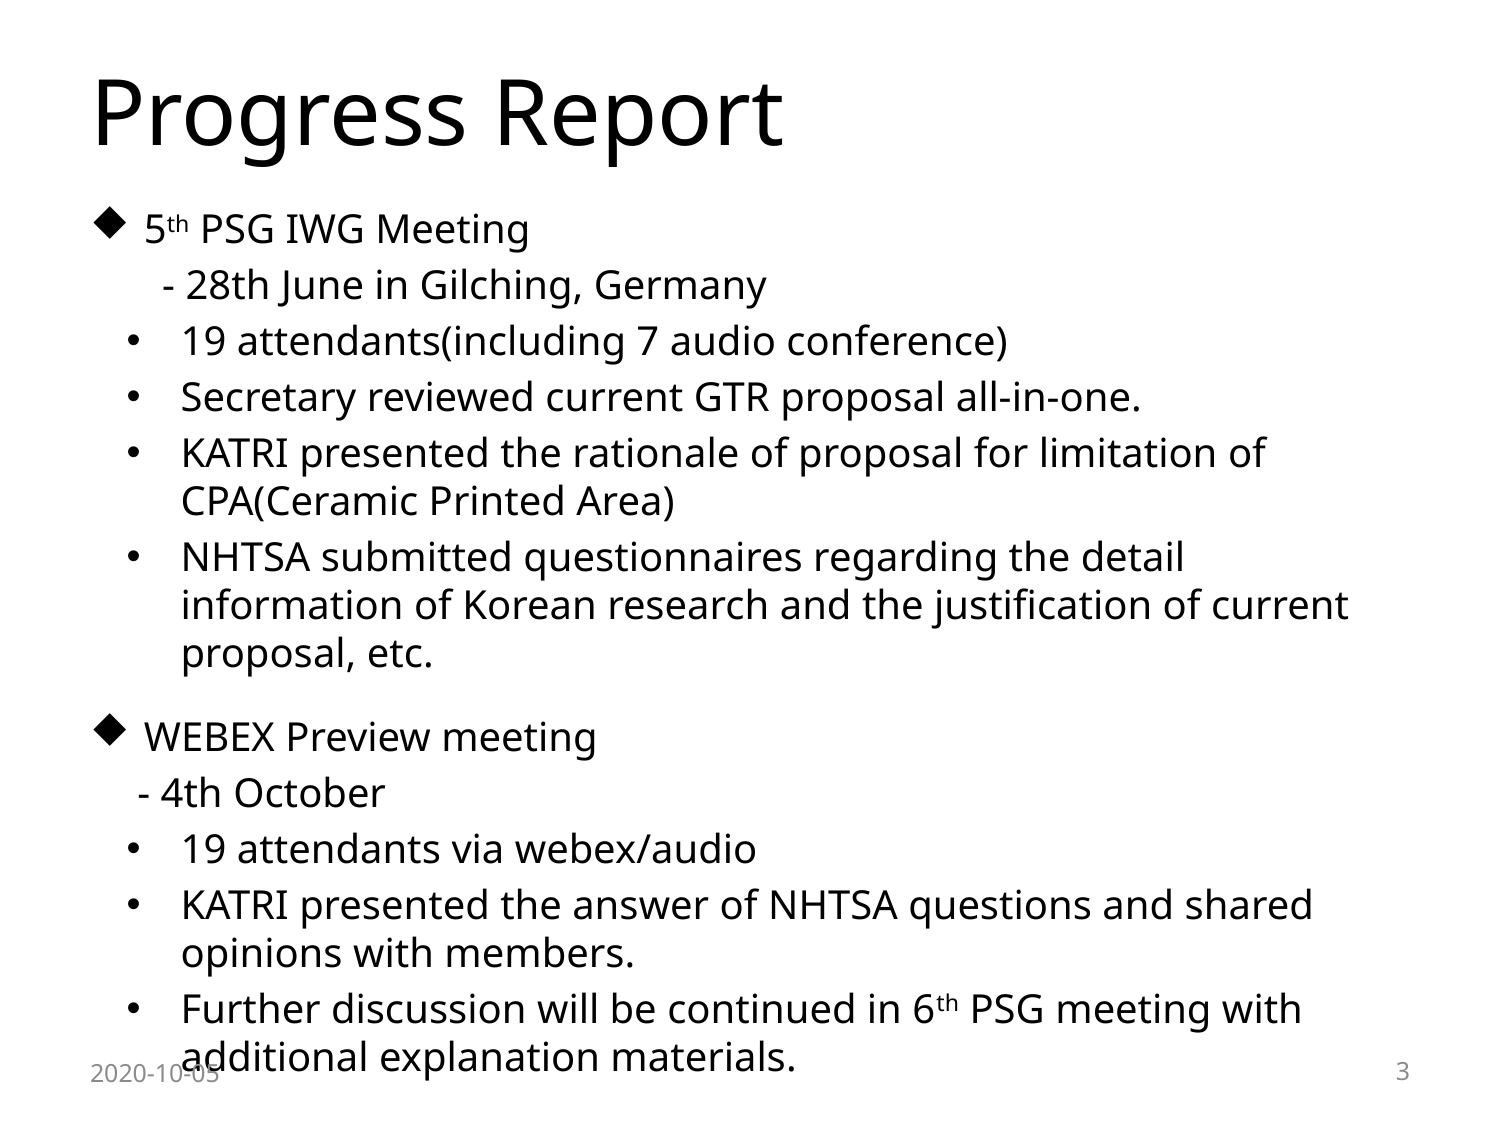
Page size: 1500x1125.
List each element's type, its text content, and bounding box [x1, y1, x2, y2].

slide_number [75, 1042, 425, 1103]
slide_number 3 [1074, 1042, 1425, 1103]
title Progress Report [75, 45, 1425, 173]
list 5th PSG IWG Meeting - 28th June in Gilching, Germany 19 attendants(including 7 audio conference) Secretary reviewed current GTR proposal all-in-one. KATRI presented the rationale of proposal for limitation of CPA(Ceramic Printed Area) NHTSA submitted questionnaires regarding the detail information of Korean research and the justification of current proposal, etc. WEBEX Preview meeting - 4th October 19 attendants via webex/audio KATRI presented the answer of NHTSA questions and shared opinions with members. Further discussion will be continued in 6th PSG meeting with additional explanation materials. [75, 196, 1425, 1094]
